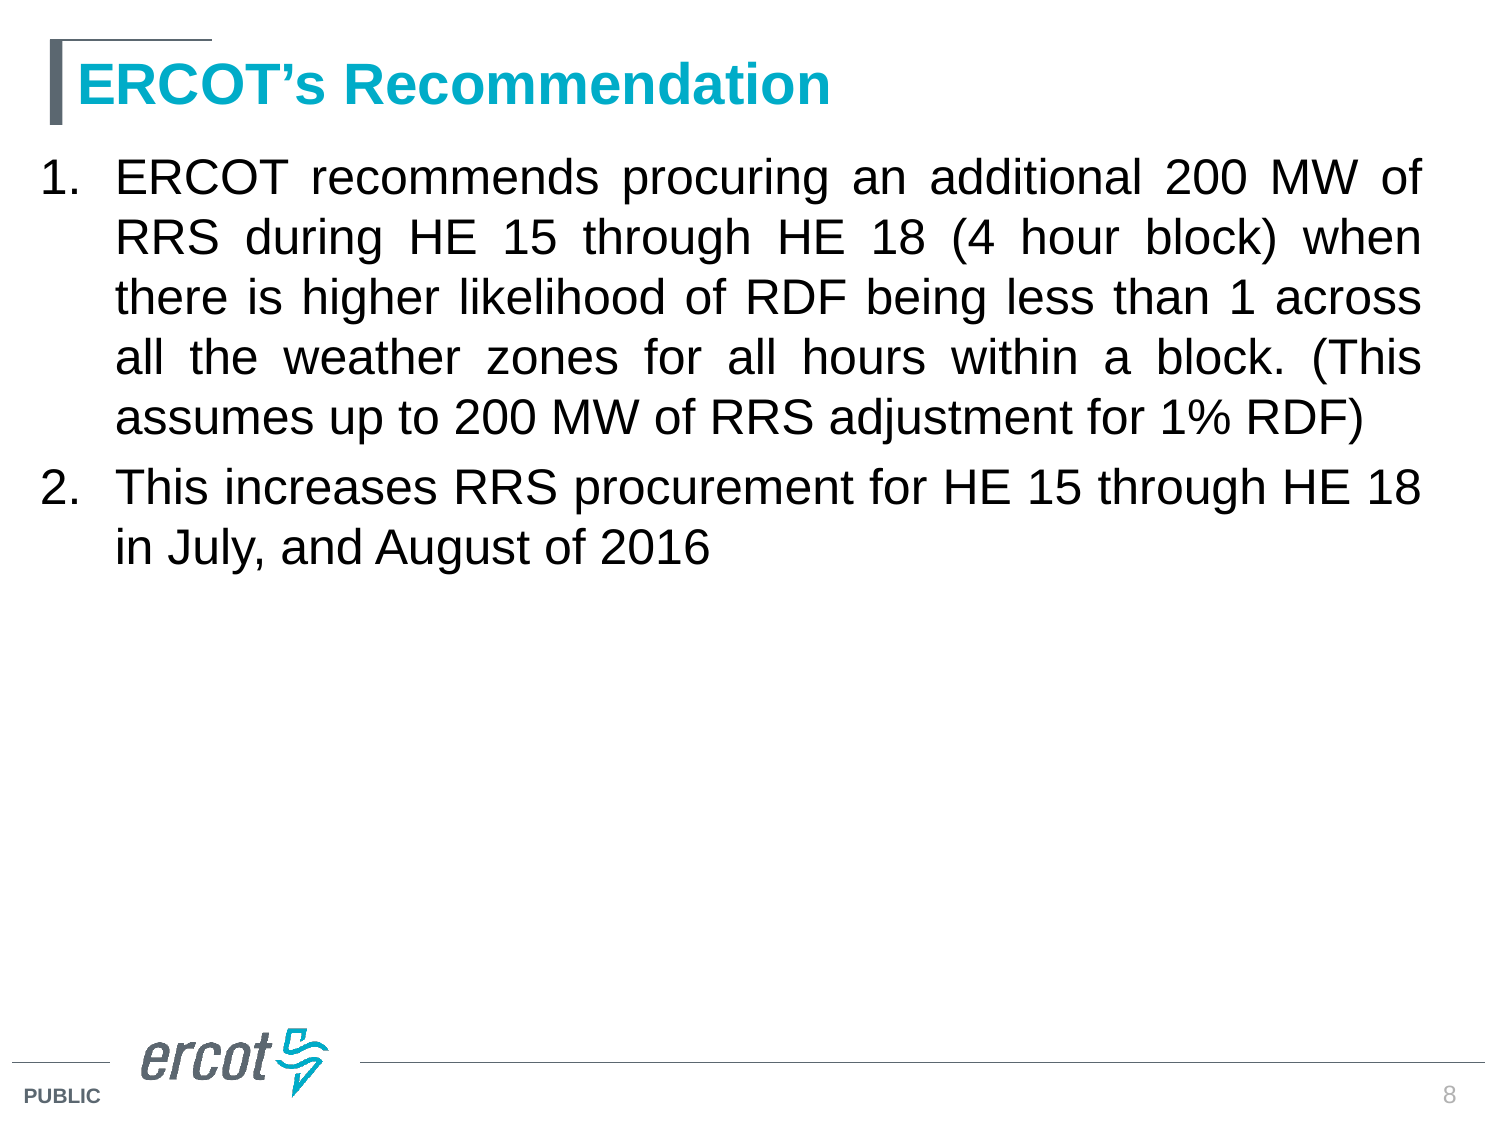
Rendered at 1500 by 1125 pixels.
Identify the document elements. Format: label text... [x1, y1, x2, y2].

list ERCOT recommends procuring an additional 200 MW of RRS during HE 15 through HE 18 (4 hour block) when there is higher likelihood of RDF being less than 1 across all the weather zones for all hours within a block. (This assumes up to 200 MW of RRS adjustment for 1% RDF) This increases RRS procurement for HE 15 through HE 18 in July, and August of 2016 [24, 137, 1438, 1000]
picture [137, 1024, 332, 1100]
slide_number 8 [1412, 1076, 1488, 1112]
title ERCOT’s Recommendation [62, 37, 1450, 125]
